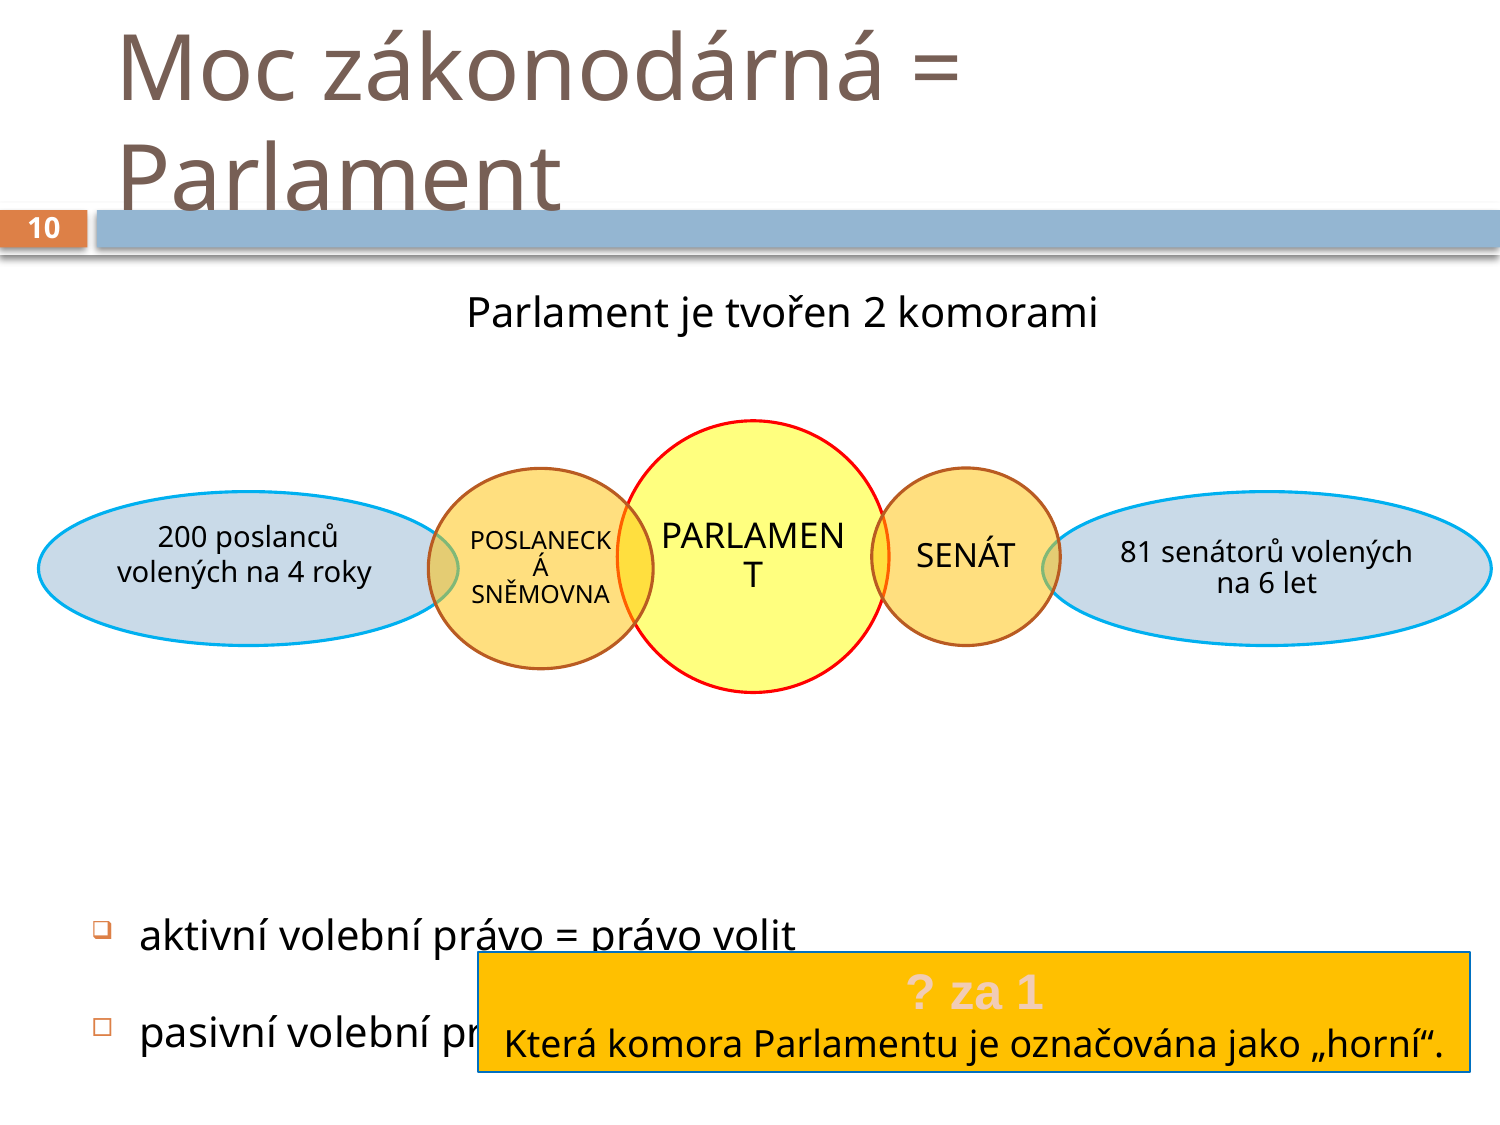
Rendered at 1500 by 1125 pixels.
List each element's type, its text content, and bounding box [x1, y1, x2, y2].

title Moc zákonodárná = Parlament [100, 37, 1438, 200]
slide_number 10 [0, 208, 88, 249]
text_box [0, 278, 1500, 835]
text_box ? za 1 Která komora Parlamentu je označována jako „horní“. [478, 952, 1471, 1073]
list Parlament je tvořen 2 komorami aktivní volební právo = právo volit pasivní volební právo = právo být volen [76, 847, 1500, 1071]
